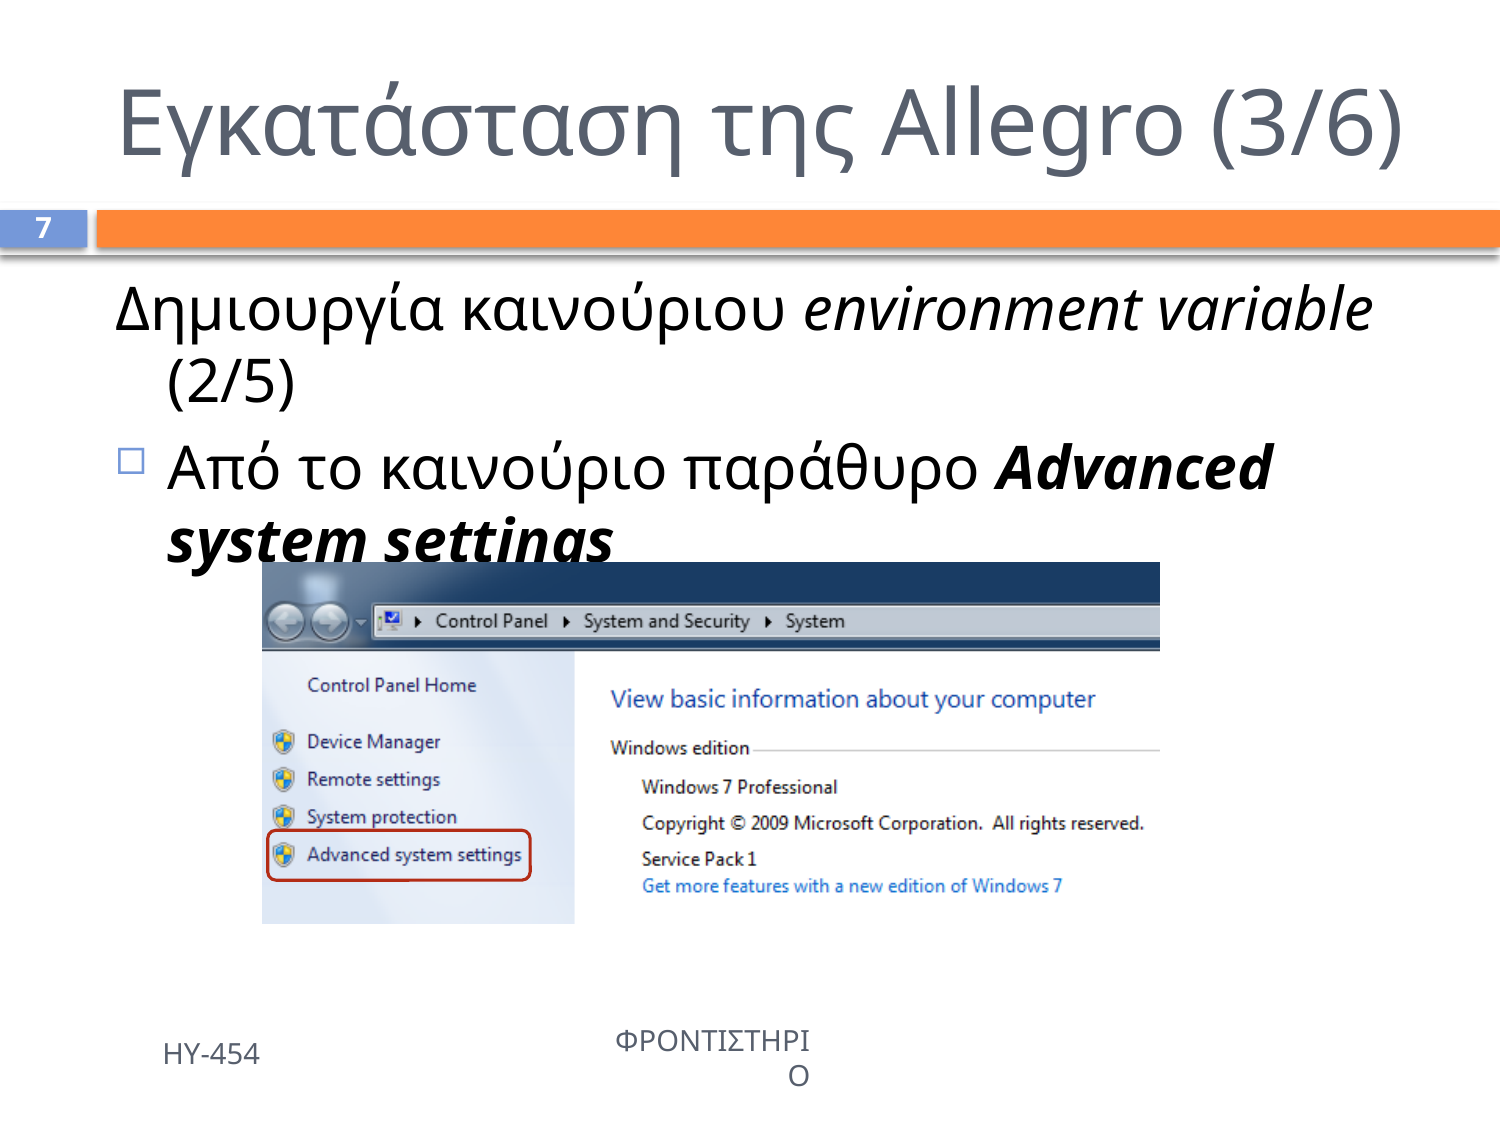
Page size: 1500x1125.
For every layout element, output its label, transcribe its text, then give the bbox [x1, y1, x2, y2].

title Εγκατάσταση της Allegro (3/6) [100, 37, 1438, 200]
slide_number 7 [0, 208, 88, 249]
list Δημιουργία καινούριου environment variable (2/5) Από το καινούριο παράθυρο Advanced system settings [100, 262, 1438, 1000]
picture [262, 562, 1160, 924]
footer ΗΥ-454 [99, 1024, 275, 1085]
